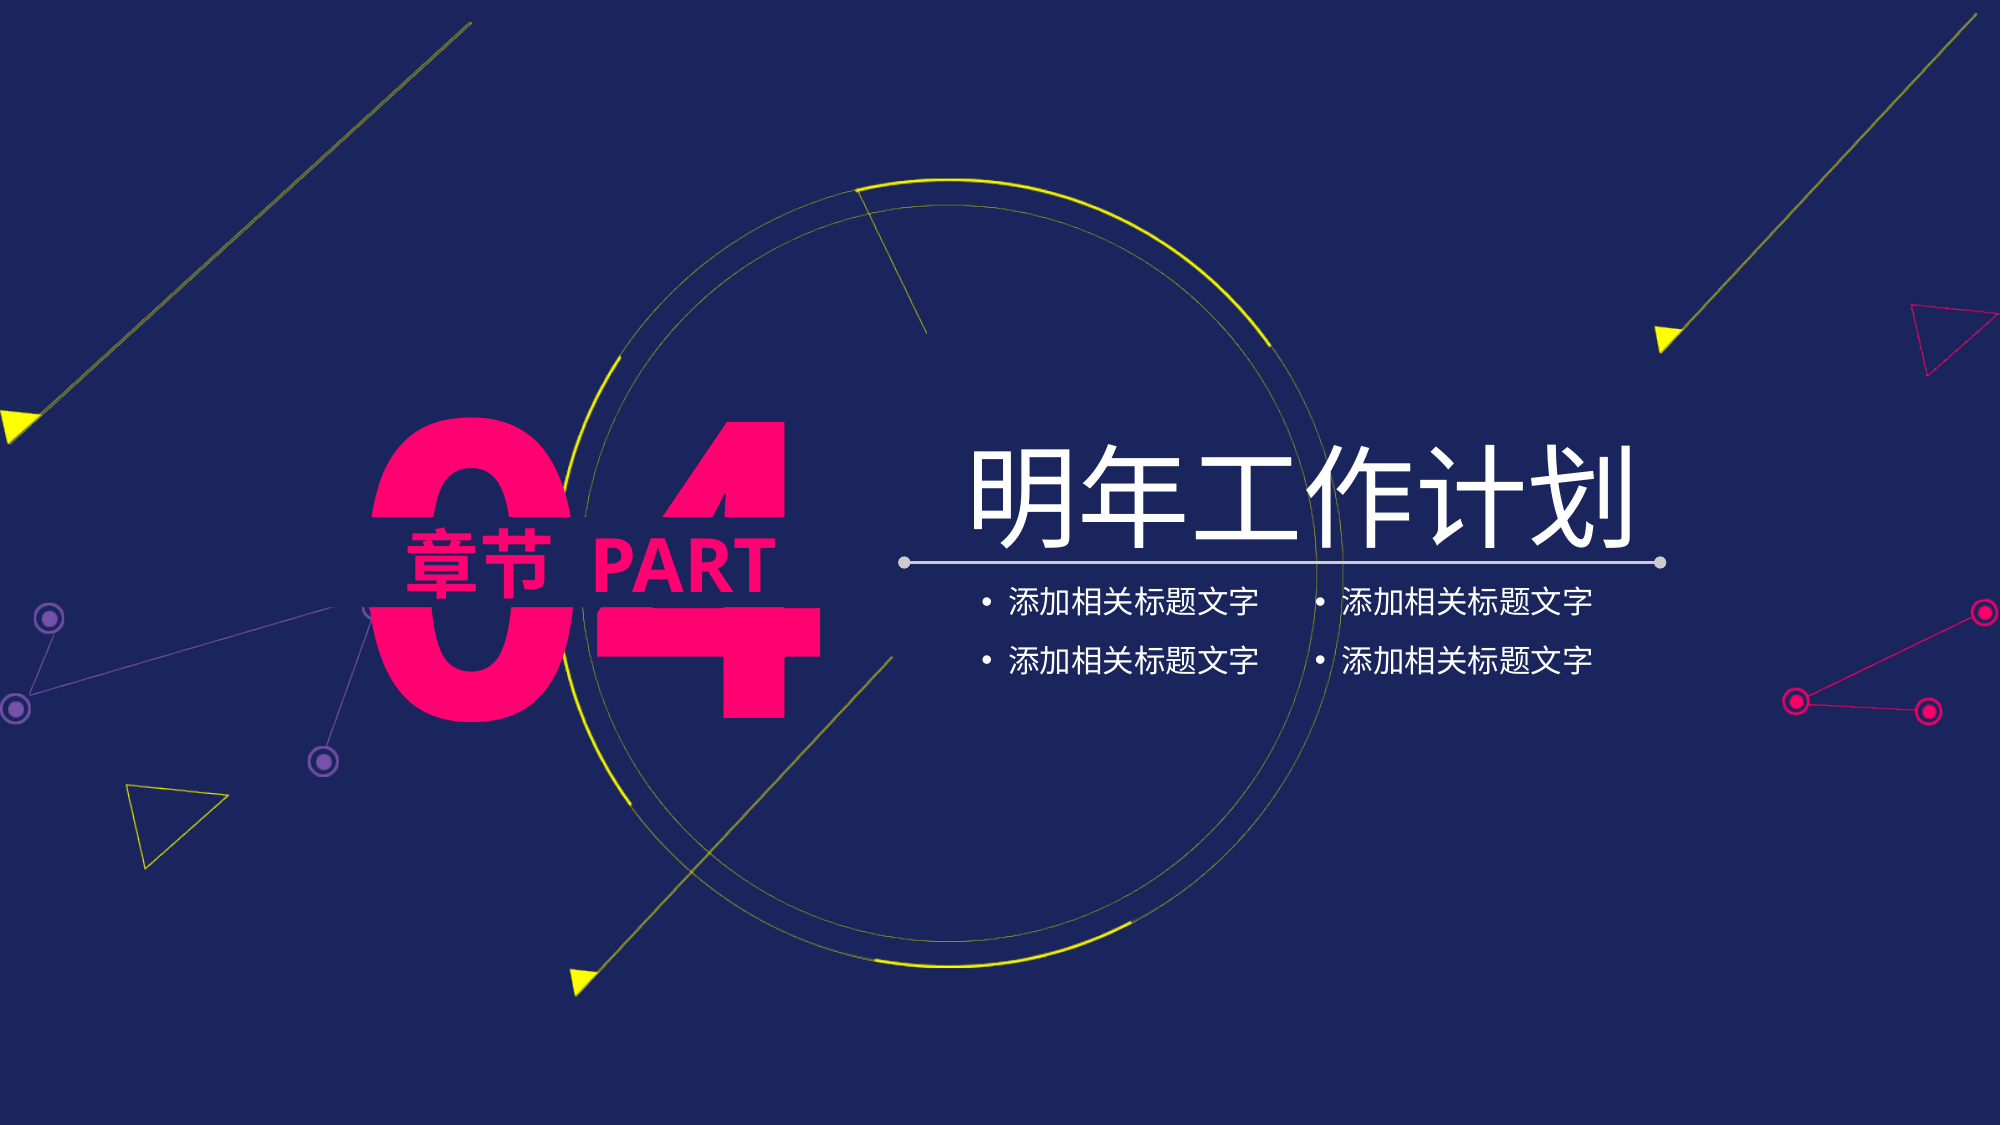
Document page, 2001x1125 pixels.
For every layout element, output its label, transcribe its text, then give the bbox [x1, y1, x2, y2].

text_box 04 [246, 304, 936, 802]
text_box 章节 PART [321, 517, 861, 608]
text_box 添加相关标题文字 [966, 574, 1276, 628]
text_box 添加相关标题文字 [966, 633, 1276, 686]
text_box 添加相关标题文字 [1300, 633, 1609, 686]
text_box 明年工作计划 [965, 427, 1661, 562]
picture [0, 13, 2000, 997]
text_box 添加相关标题文字 [1300, 574, 1609, 628]
